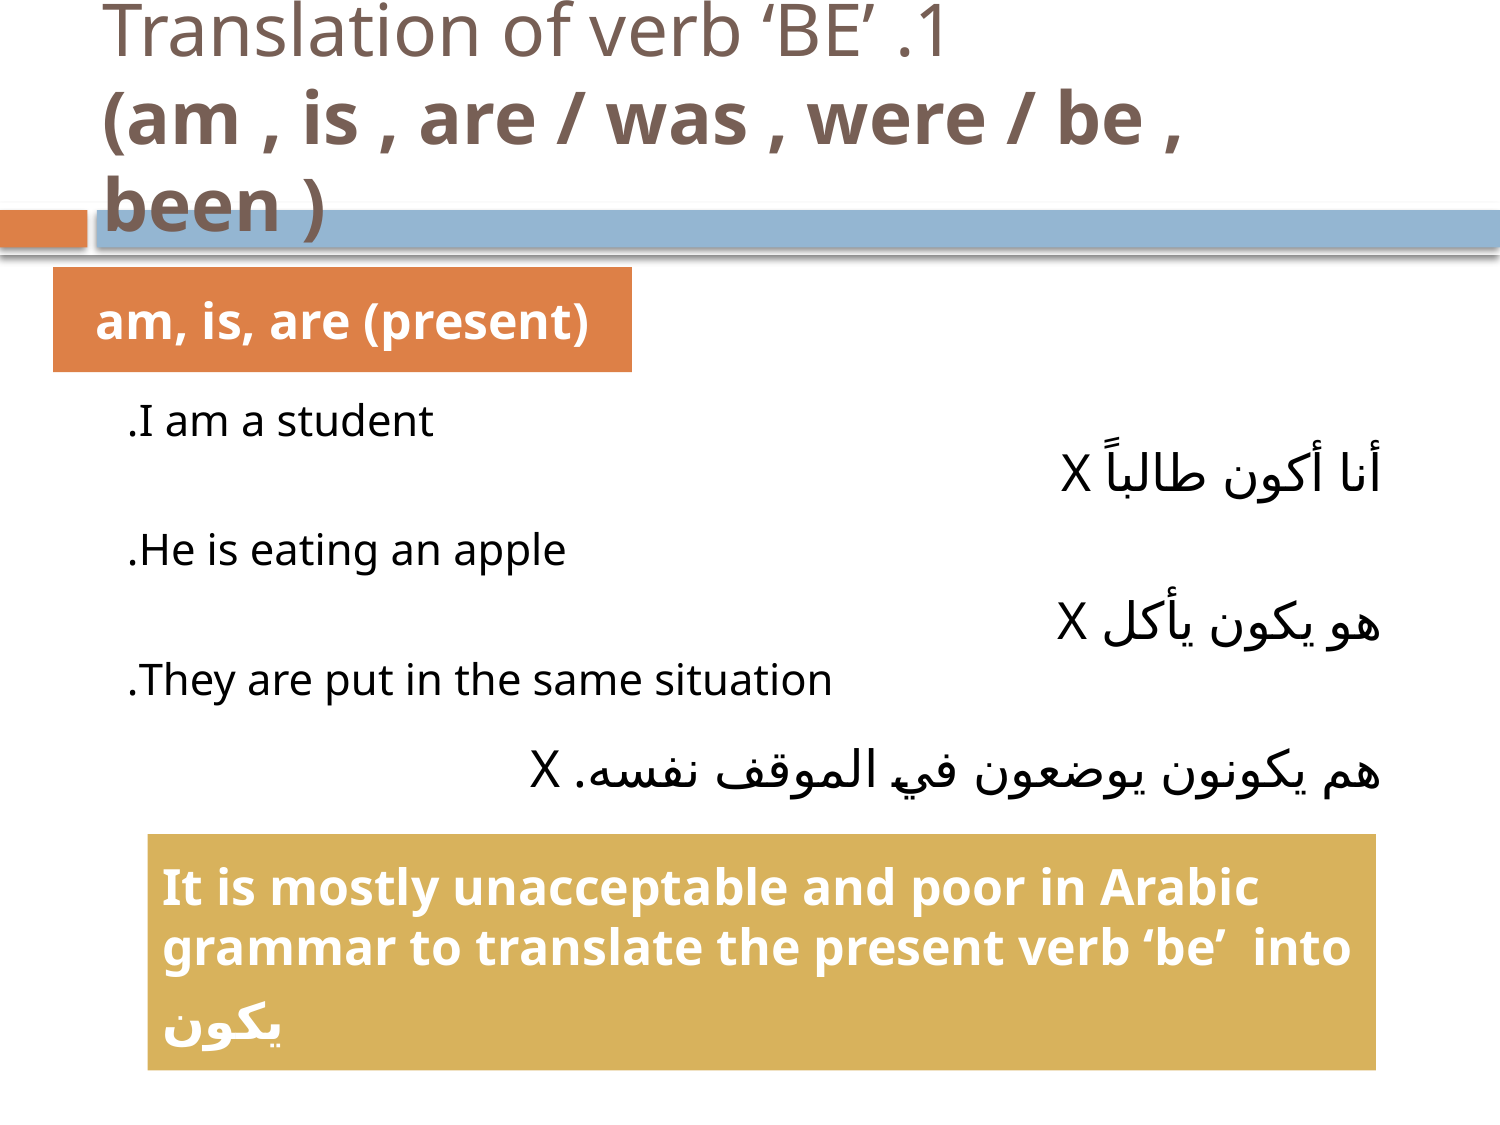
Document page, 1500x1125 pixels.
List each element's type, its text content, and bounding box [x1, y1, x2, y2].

title 1. Translation of verb ‘BE’ (am , is , are / was , were / be , been ) [87, 42, 1425, 188]
list am, is, are (present) [53, 267, 632, 373]
list I am a student. He is eating an apple. They are put in the same situation. [112, 385, 892, 717]
list أنا أكون طالباً X هو يكون يأكل X هم يكونون يوضعون في الموقف نفسه. X [490, 432, 1398, 811]
list It is mostly unacceptable and poor in Arabic grammar to translate the present verb ‘be’ into يكون [147, 834, 1376, 1071]
